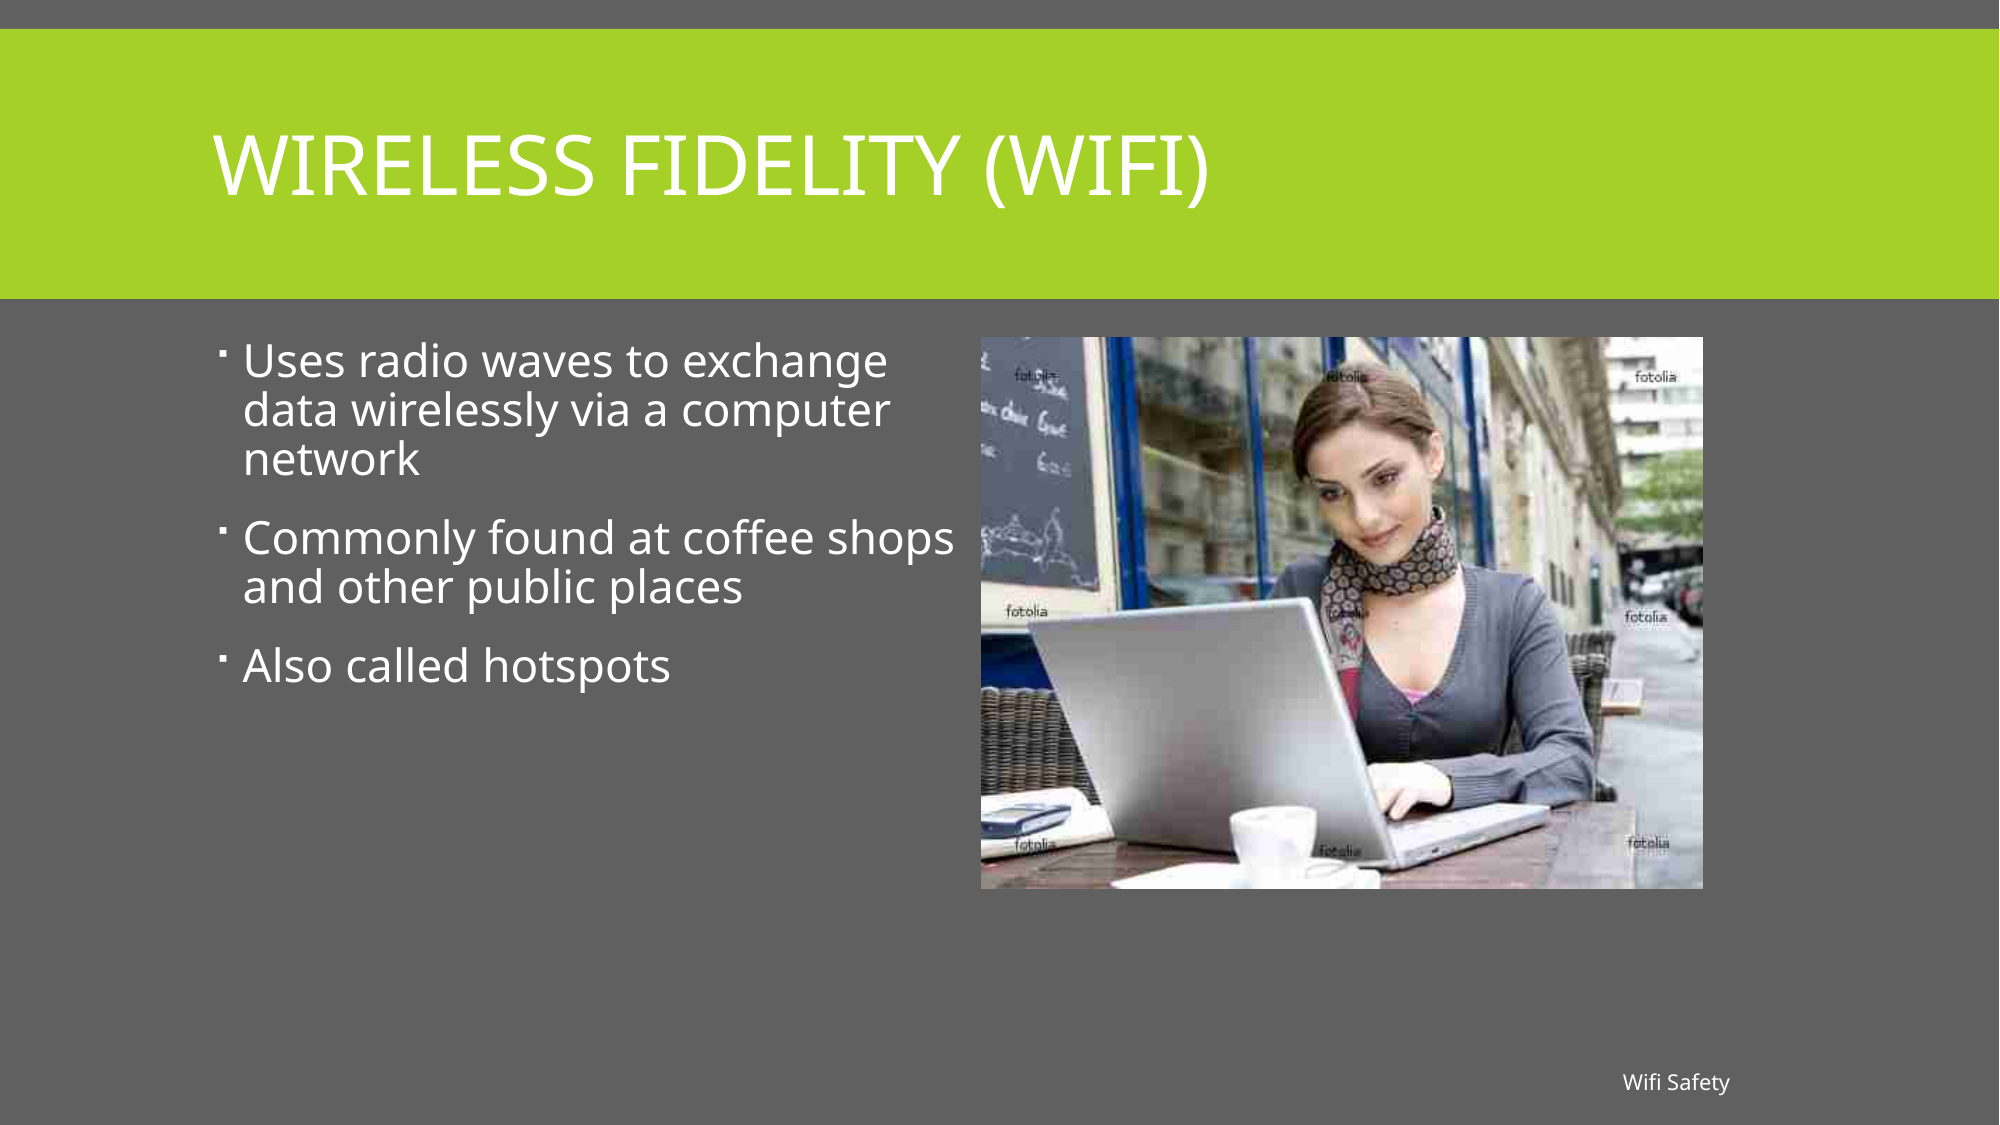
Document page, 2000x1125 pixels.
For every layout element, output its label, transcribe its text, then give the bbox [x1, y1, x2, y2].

list Uses radio waves to exchange data wirelessly via a computer network Commonly found at coffee shops and other public places Also called hotspots [197, 329, 978, 1020]
title Wireless Fidelity (WiFi) [197, 46, 1802, 295]
footer Wifi Safety [917, 1053, 1746, 1114]
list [980, 337, 1703, 889]
